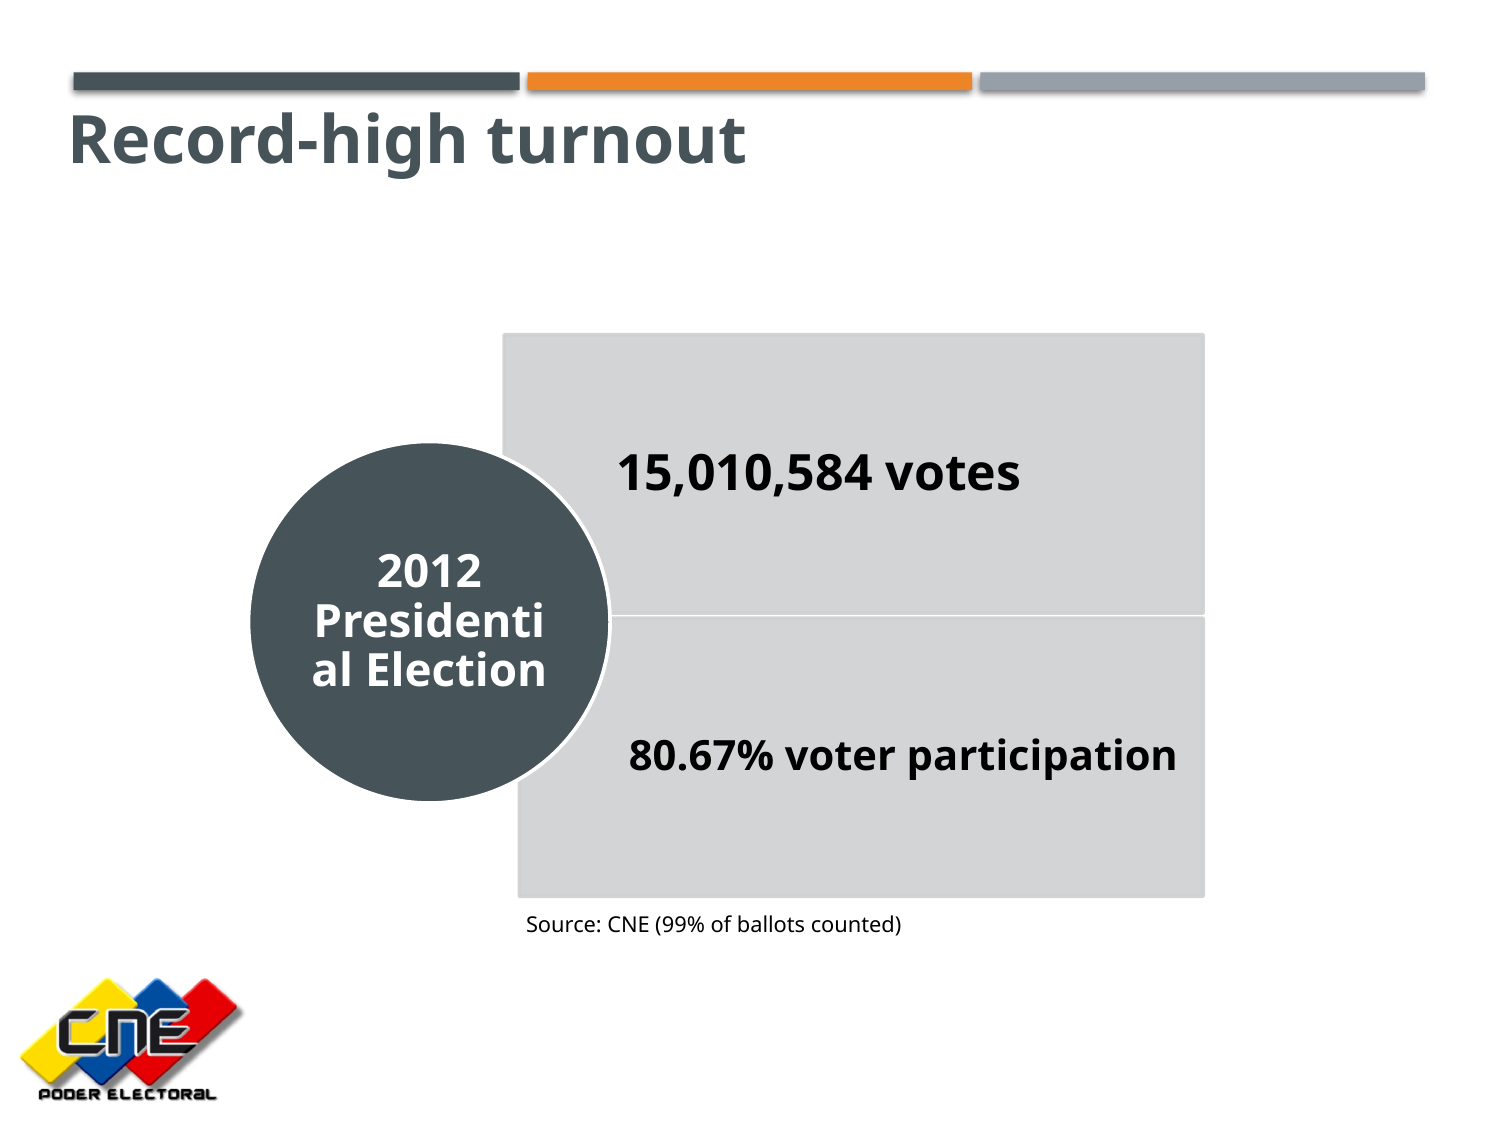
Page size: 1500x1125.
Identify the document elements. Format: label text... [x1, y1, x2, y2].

text_box Source: CNE (99% of ballots counted) [511, 907, 954, 945]
picture [17, 975, 247, 1105]
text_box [214, 227, 1286, 898]
text_box Record-high turnout [53, 89, 1483, 208]
